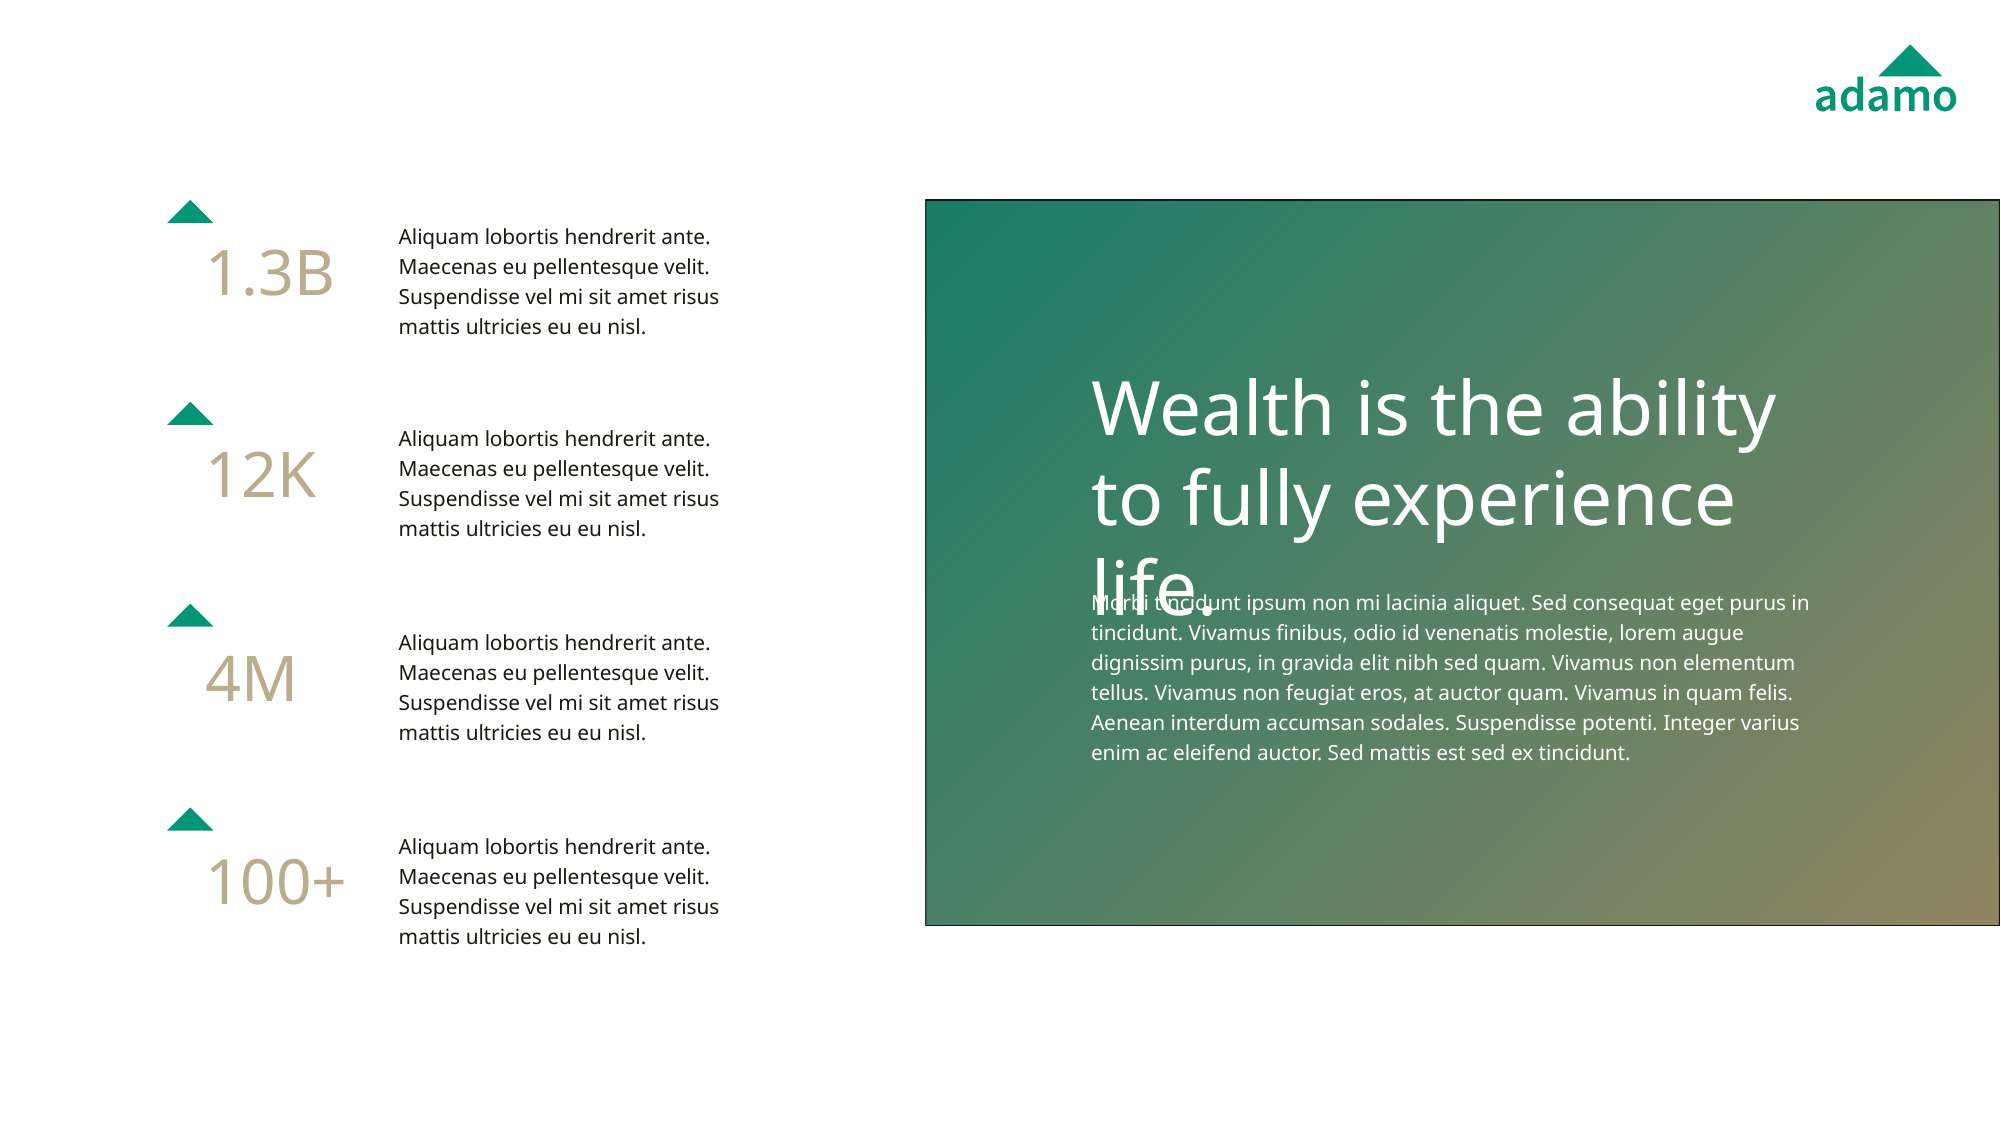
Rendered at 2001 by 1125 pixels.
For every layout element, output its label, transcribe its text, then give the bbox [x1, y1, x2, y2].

list 12K [190, 411, 384, 519]
list 4M [190, 615, 384, 723]
title Wealth is the ability to fully experience life. [1075, 352, 1841, 577]
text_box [1816, 44, 1957, 112]
text_box [167, 807, 202, 831]
text_box [167, 199, 201, 224]
list Aliquam lobortis hendrerit ante. Maecenas eu pellentesque velit. Suspendisse vel mi sit amet risus mattis ultricies eu eu nisl. [384, 211, 788, 316]
text_box [167, 401, 200, 425]
text_box [924, 199, 2000, 927]
list Morbi tincidunt ipsum non mi lacinia aliquet. Sed consequat eget purus in tincidunt. Vivamus finibus, odio id venenatis molestie, lorem augue dignissim purus, in gravida elit nibh sed quam. Vivamus non elementum tellus. Vivamus non feugiat eros, at auctor quam. Vivamus in quam felis. Aenean interdum accumsan sodales. Suspendisse potenti. Integer varius enim ac eleifend auctor. Sed mattis est sed ex tincidunt. [1075, 577, 1841, 773]
text_box [167, 603, 202, 627]
list 1.3B [190, 210, 384, 317]
list Aliquam lobortis hendrerit ante. Maecenas eu pellentesque velit. Suspendisse vel mi sit amet risus mattis ultricies eu eu nisl. [384, 821, 788, 925]
list 100+ [190, 819, 384, 927]
list Aliquam lobortis hendrerit ante. Maecenas eu pellentesque velit. Suspendisse vel mi sit amet risus mattis ultricies eu eu nisl. [384, 413, 788, 518]
list Aliquam lobortis hendrerit ante. Maecenas eu pellentesque velit. Suspendisse vel mi sit amet risus mattis ultricies eu eu nisl. [384, 617, 788, 722]
